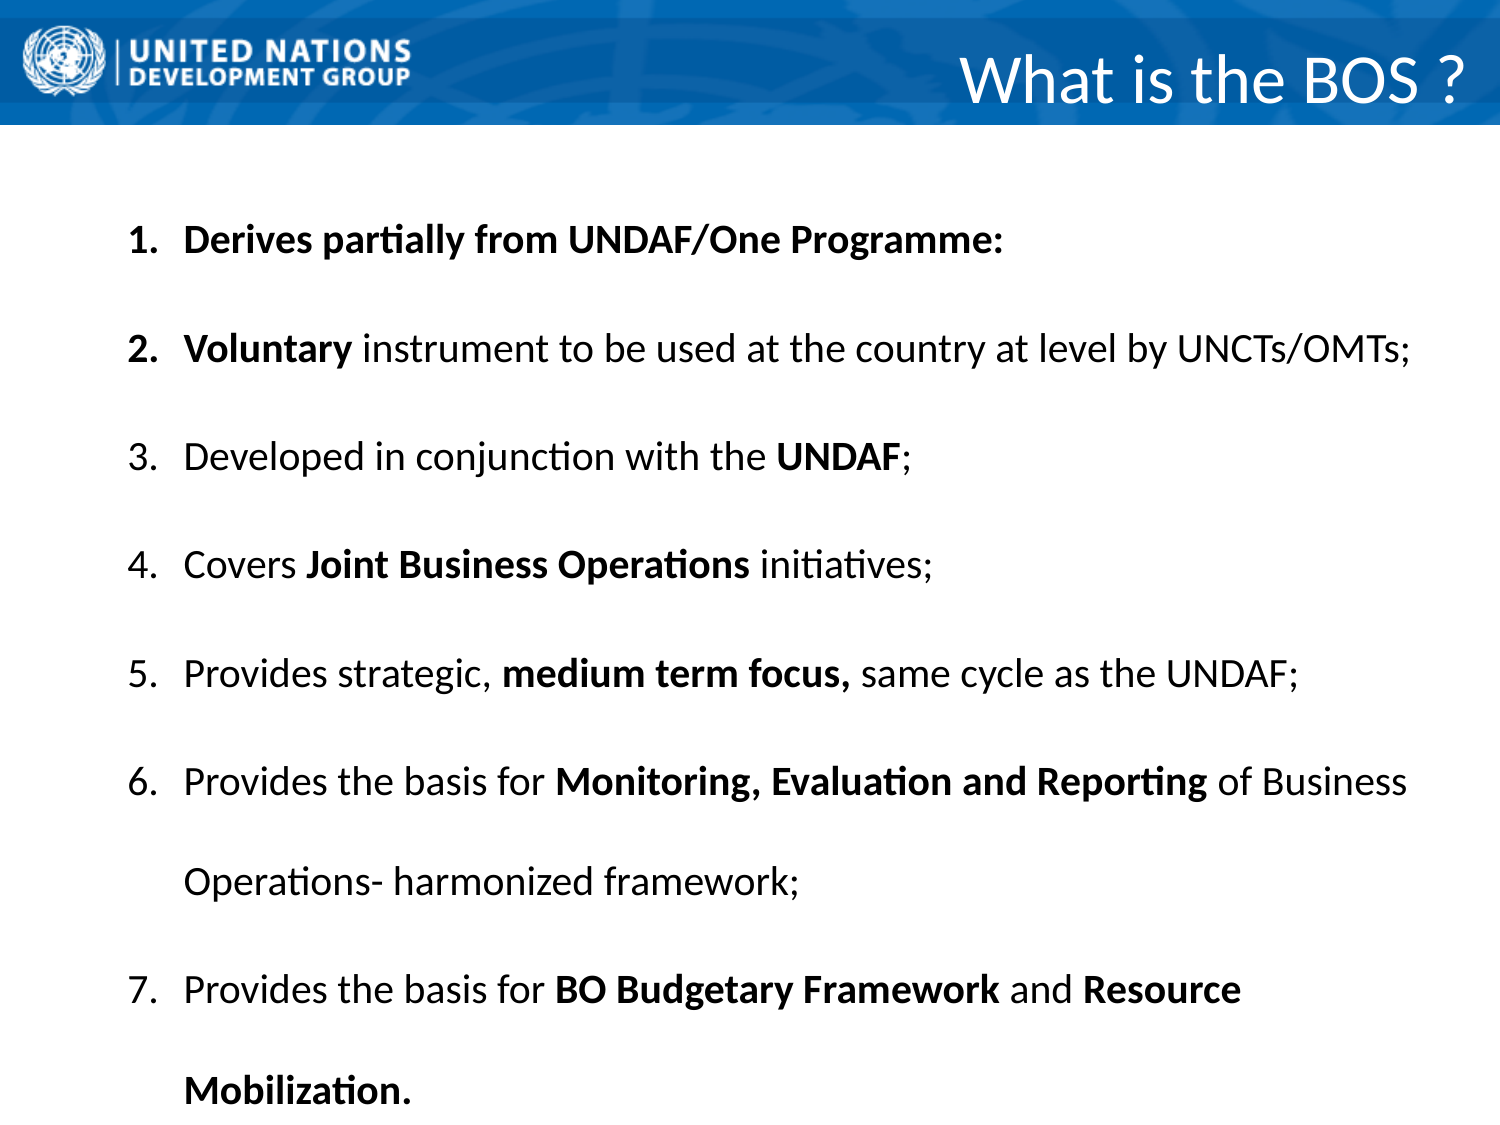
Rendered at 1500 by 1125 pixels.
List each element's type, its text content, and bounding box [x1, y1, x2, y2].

list Derives partially from UNDAF/One Programme: Voluntary instrument to be used at the country at level by UNCTs/OMTs; Developed in conjunction with the UNDAF; Covers Joint Business Operations initiatives; Provides strategic, medium term focus, same cycle as the UNDAF; Provides the basis for Monitoring, Evaluation and Reporting of Business Operations- harmonized framework; Provides the basis for BO Budgetary Framework and Resource Mobilization. [112, 154, 1448, 722]
picture [0, 0, 1500, 125]
title What is the BOS ? [107, 24, 1500, 125]
